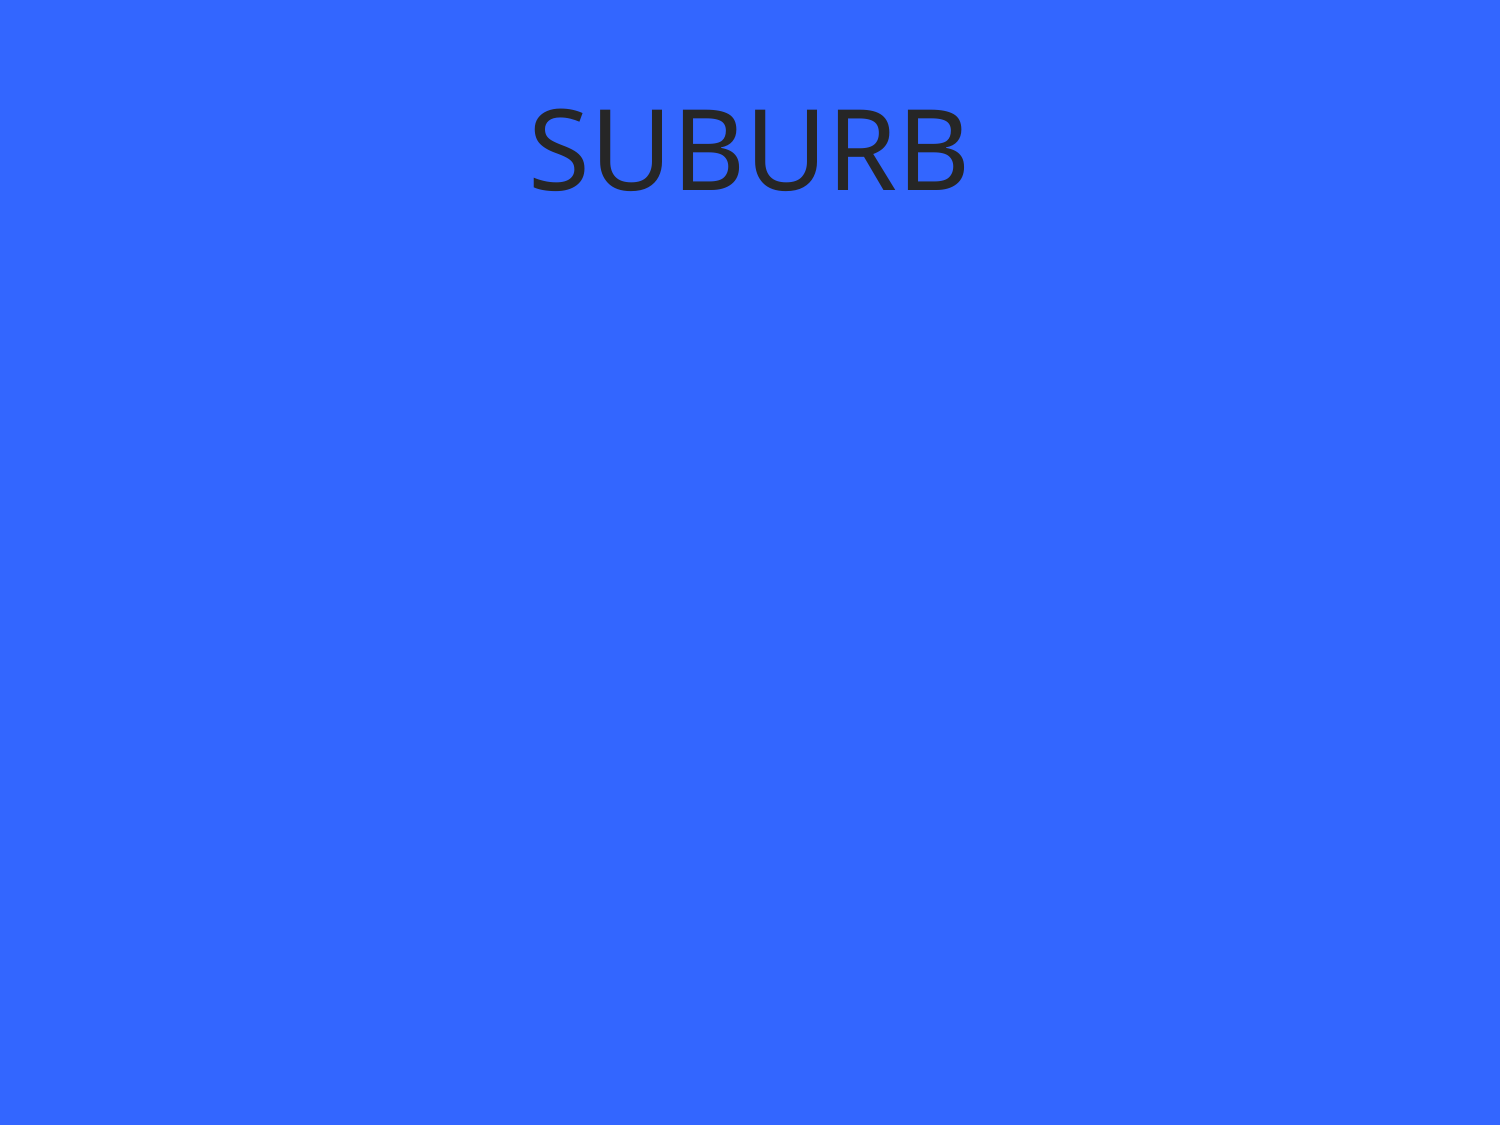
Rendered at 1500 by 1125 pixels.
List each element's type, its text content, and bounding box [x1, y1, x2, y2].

title SUBURB [119, 51, 1381, 240]
